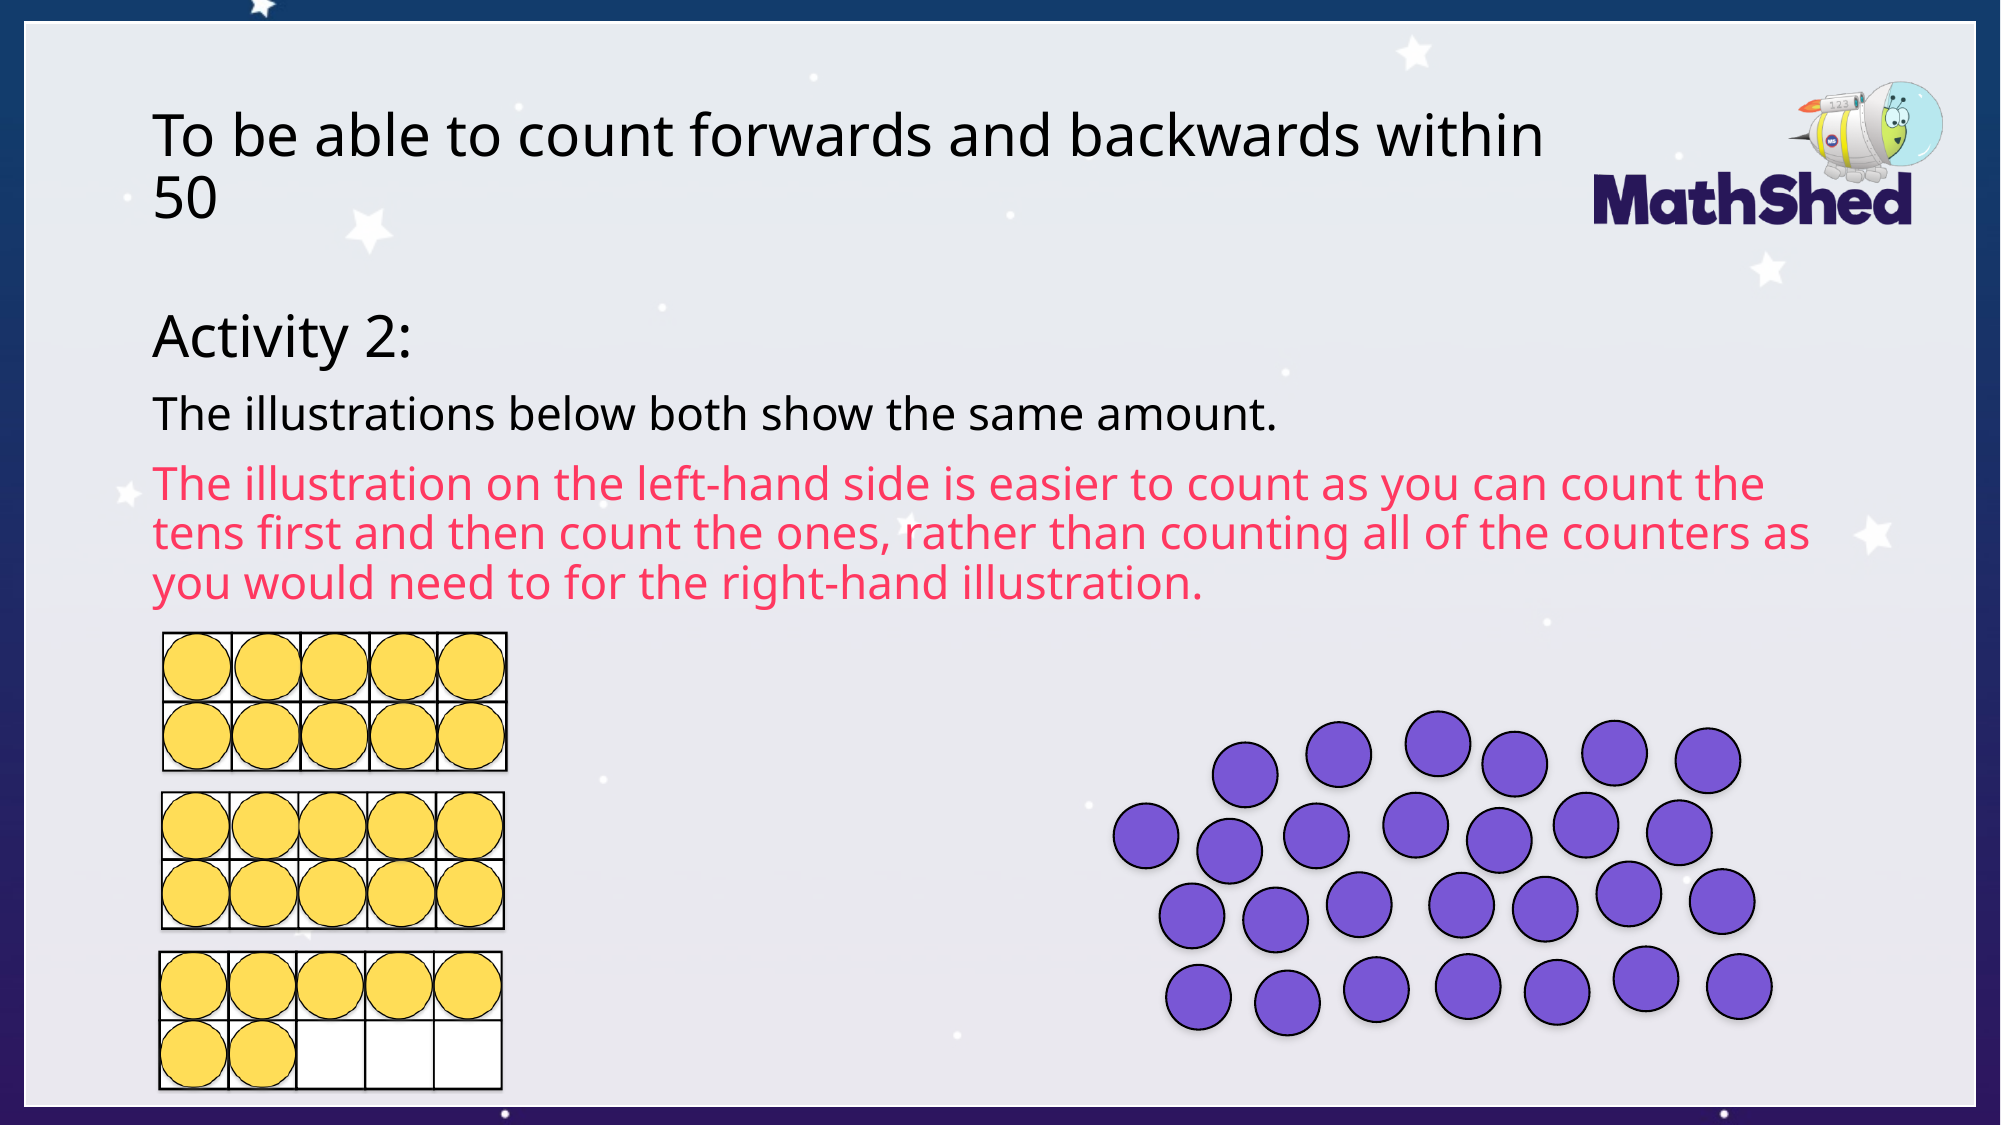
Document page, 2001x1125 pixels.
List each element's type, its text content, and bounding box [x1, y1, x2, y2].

text_box [1613, 946, 1679, 1012]
text_box [1482, 731, 1548, 797]
text_box [1212, 742, 1278, 808]
text_box [1582, 720, 1647, 786]
text_box [1405, 711, 1471, 777]
picture [0, 0, 2001, 1125]
text_box [1435, 954, 1501, 1019]
text_box [1113, 803, 1179, 869]
title To be able to count forwards and backwards within 50 [137, 59, 1578, 278]
text_box [1466, 807, 1532, 873]
text_box [1159, 883, 1225, 949]
text_box [1284, 803, 1349, 869]
text_box [1344, 957, 1409, 1023]
text_box [1512, 876, 1578, 942]
text_box [1255, 970, 1320, 1036]
text_box [1243, 887, 1309, 953]
list Activity 2: The illustrations below both show the same amount. The illustration on the left-hand side is easier to count as you can count the tens first and then count the ones, rather than counting all of the counters as you would need to for the right-hand illustration. [137, 299, 1863, 1014]
text_box [1166, 964, 1231, 1030]
text_box [1306, 722, 1372, 787]
text_box [1675, 728, 1741, 794]
text_box [1596, 861, 1662, 927]
text_box [1689, 869, 1755, 934]
text_box [1429, 872, 1495, 938]
text_box [1197, 818, 1263, 884]
text_box [1553, 792, 1619, 858]
text_box [1524, 959, 1590, 1025]
text_box [1383, 792, 1449, 858]
text_box [1706, 954, 1772, 1019]
text_box [1326, 872, 1392, 938]
text_box [1646, 800, 1712, 866]
